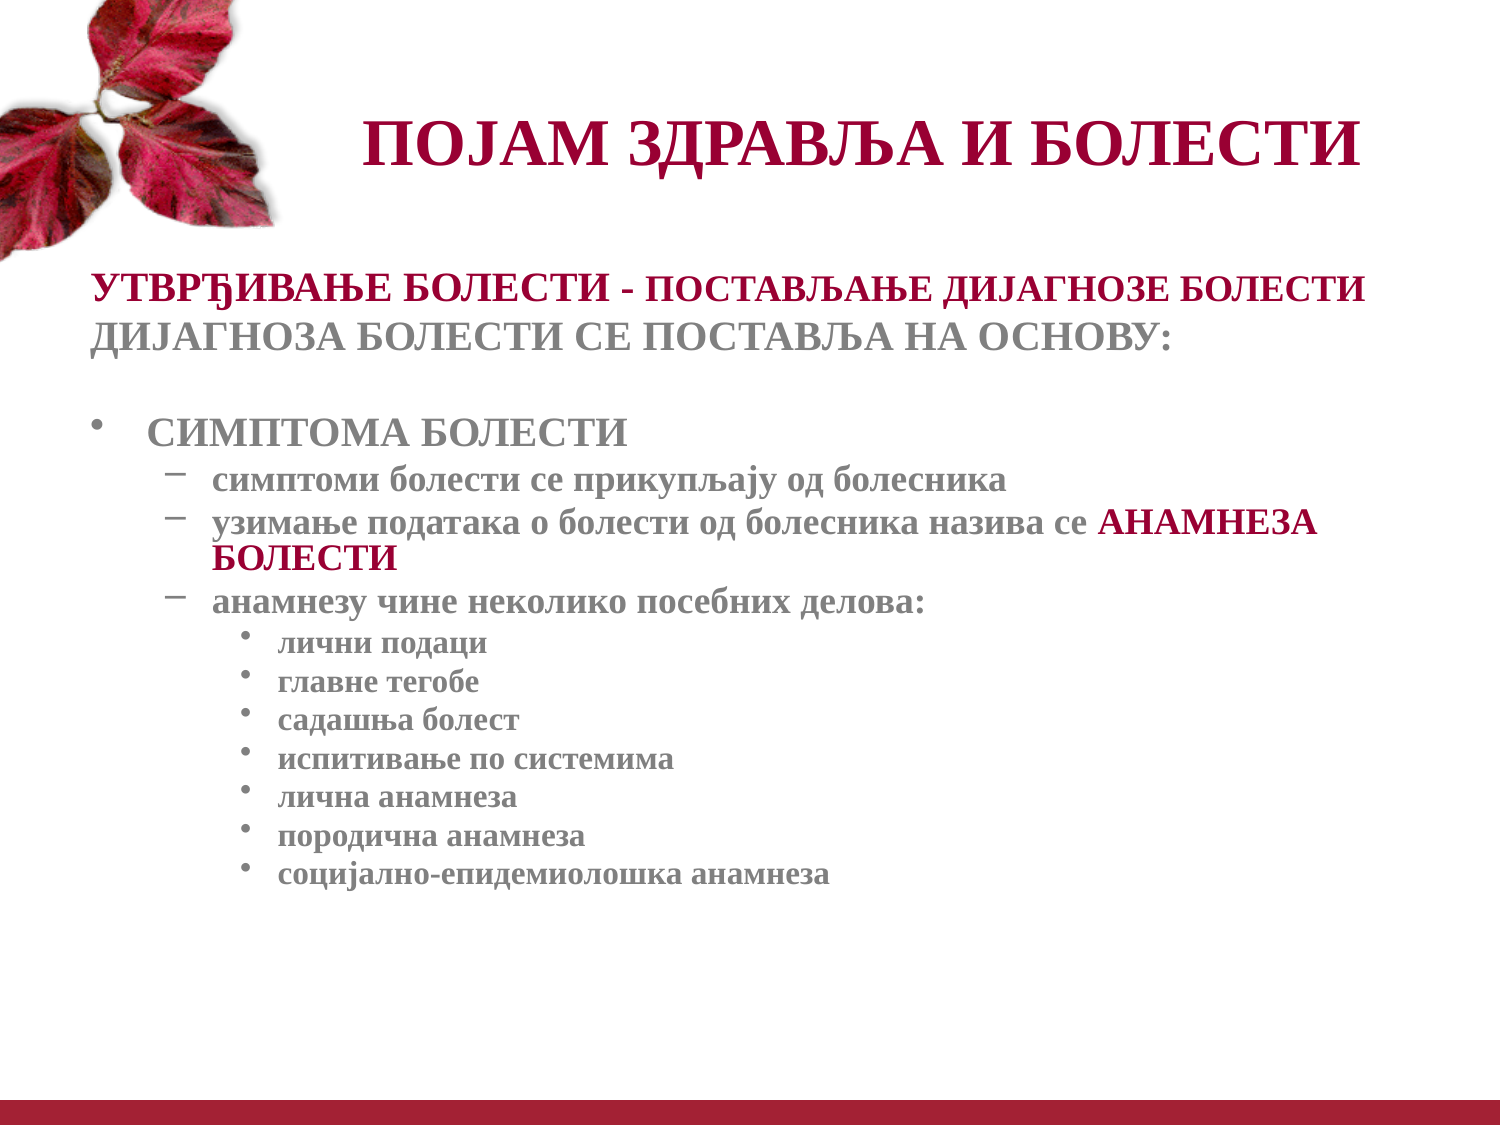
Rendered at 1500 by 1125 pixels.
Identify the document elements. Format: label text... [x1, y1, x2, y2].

title ПОЈАМ ЗДРАВЉА И БОЛЕСТИ [289, 44, 1436, 233]
picture [0, 0, 295, 273]
list УТВРЂИВАЊЕ БОЛЕСТИ - ПОСТАВЉАЊЕ ДИЈАГНОЗЕ БОЛЕСТИ ДИЈАГНОЗА БОЛЕСТИ СЕ ПОСТАВЉА НА ОСНОВУ: СИМПТОМА БОЛЕСТИ симптоми болести се прикупљају од болесника узимање података о болести од болесника назива се АНАМНЕЗА БОЛЕСТИ анамнезу чине неколико посебних делова: лични подаци главне тегобе садашња болест испитивање по системима лична анамнеза породична анамнеза социјално-епидемиолошка анамнеза [74, 262, 1426, 1006]
